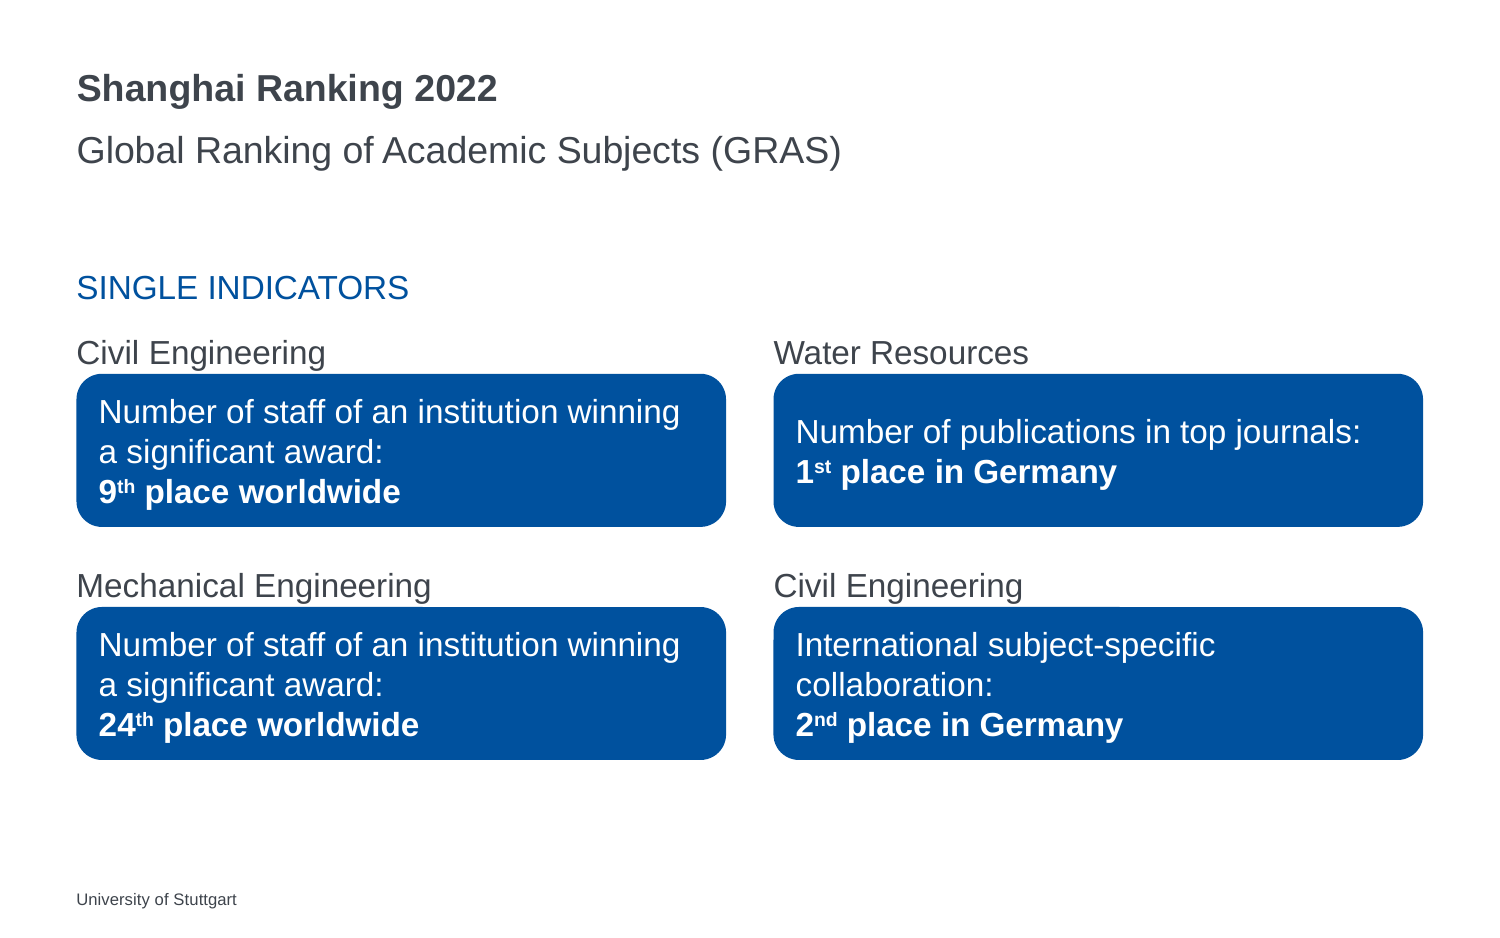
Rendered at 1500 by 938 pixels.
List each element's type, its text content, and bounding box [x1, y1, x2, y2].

list Global Ranking of Academic Subjects (GRAS) [76, 117, 1424, 163]
text_box International subject-specific collaboration: 2nd place in Germany [772, 605, 1425, 762]
footer University of Stuttgart [76, 888, 1072, 910]
text_box Number of staff of an institution winning a significant award: 9th place worldwide [75, 372, 728, 528]
text_box Civil Engineering [76, 322, 727, 362]
text_box Number of publications in top journals: 1st place in Germany [772, 372, 1425, 528]
text_box Number of staff of an institution winning a significant award: 24th place worldwide [75, 605, 728, 762]
text_box Mechanical Engineering [76, 556, 727, 596]
title Shanghai Ranking 2022 [76, 64, 1424, 110]
text_box Civil Engineering [773, 556, 1424, 596]
text_box Single Indicators [76, 262, 727, 302]
text_box Water Resources [773, 322, 1424, 362]
